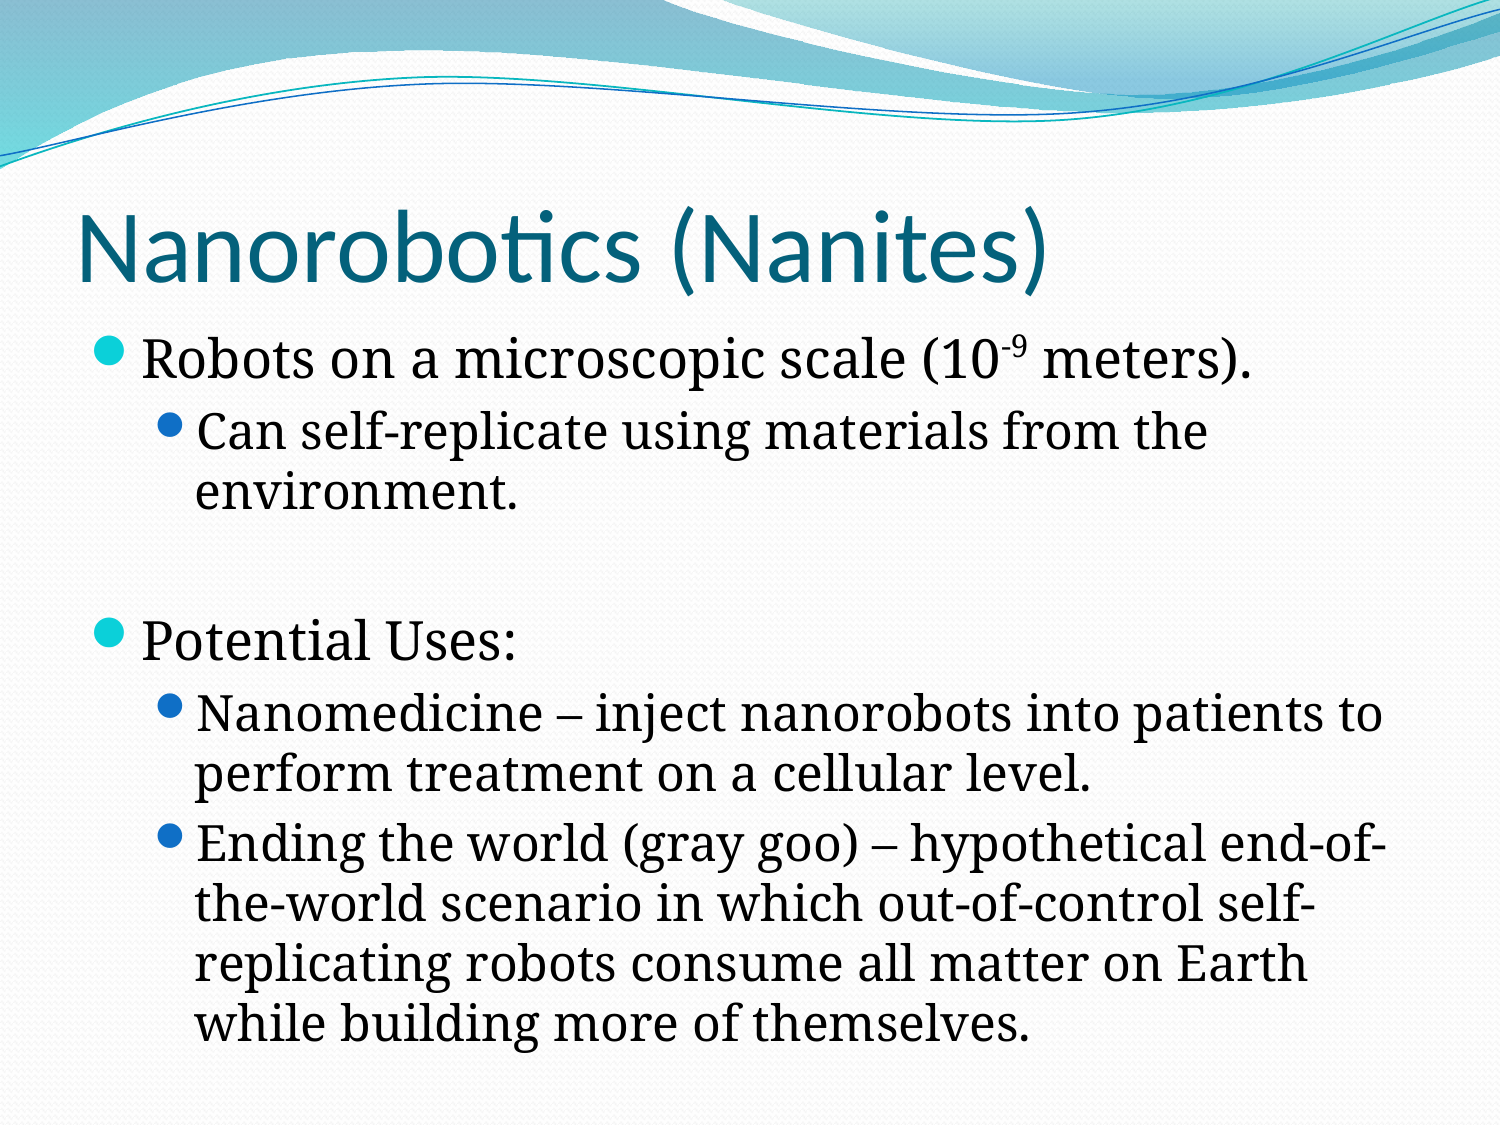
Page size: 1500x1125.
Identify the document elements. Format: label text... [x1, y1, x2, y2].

title Nanorobotics (Nanites) [75, 115, 1425, 303]
list Robots on a microscopic scale (10-9 meters). Can self-replicate using materials from the environment. Potential Uses: Nanomedicine – inject nanorobots into patients to perform treatment on a cellular level. Ending the world (gray goo) – hypothetical end-of-the-world scenario in which out-of-control self-replicating robots consume all matter on Earth while building more of themselves. [75, 317, 1425, 1038]
